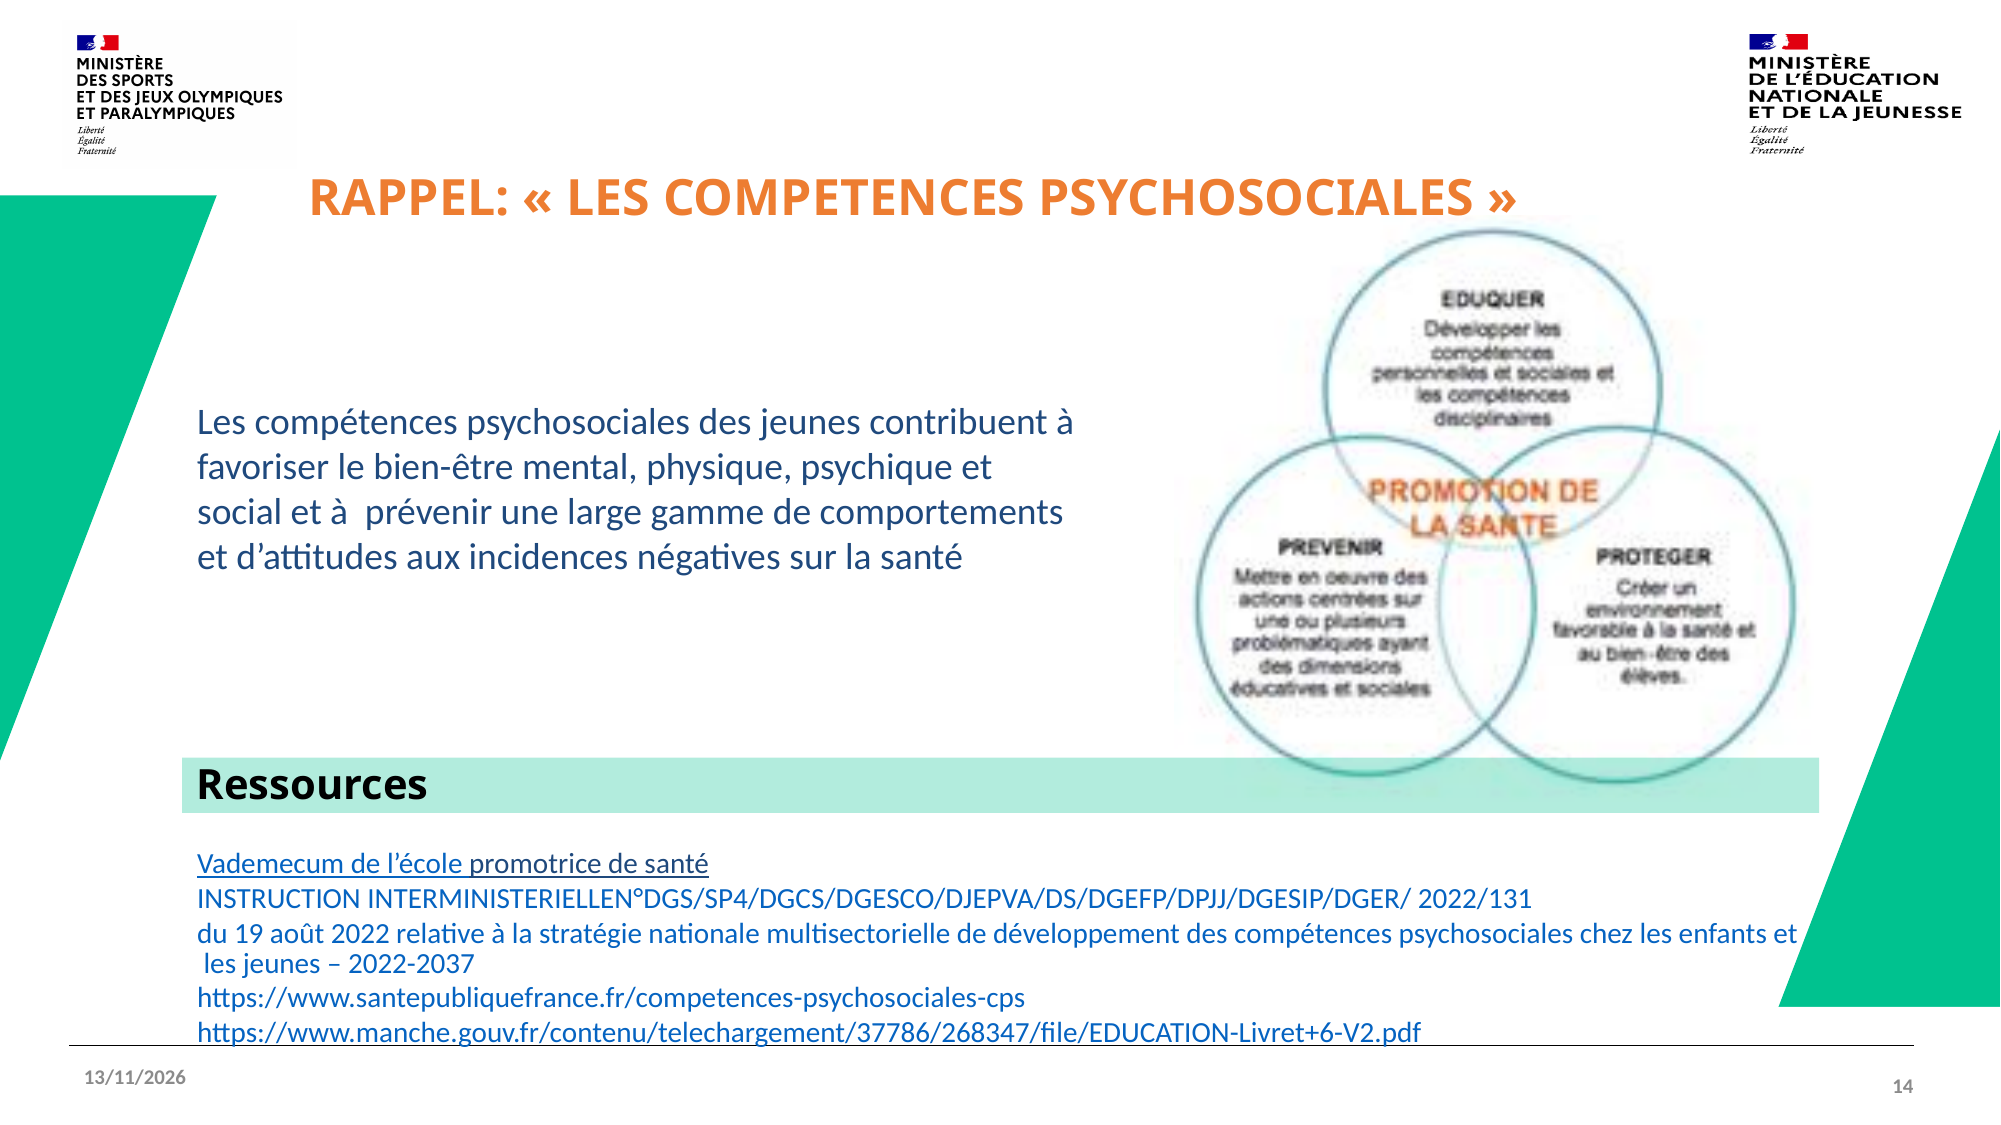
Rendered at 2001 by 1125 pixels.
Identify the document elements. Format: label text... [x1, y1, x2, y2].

title RAPPEL: « LES COMPETENCES PSYCHOSOCIALES » [294, 124, 1706, 274]
picture [1749, 34, 1963, 155]
text_box Les compétences psychosociales des jeunes contribuent à favoriser le bien-être mental, physique, psychique et social et à prévenir une large gamme de comportements et d’attitudes aux incidences négatives sur la santé [182, 389, 1098, 585]
picture [62, 20, 297, 169]
slide_number 14 [1618, 1046, 1914, 1125]
picture [1174, 215, 1820, 811]
text_box Vademecum de l’école promotrice de santé INSTRUCTION INTERMINISTERIELLEN°DGS/SP4/DGCS/DGESCO/DJEPVA/DS/DGEFP/DPJJ/DGESIP/DGER/ 2022/131 du 19 août 2022 relative à la stratégie nationale multisectorielle de développement des compétences psychosociales chez les enfants et les jeunes – 2022-2037 https://www.santepubliquefrance.fr/competences-psychosociales-cps https://www.manche.gouv.fr/contenu/telechargement/37786/268347/file/EDUCATION-Livret+6-V2.pdf [182, 837, 1816, 1072]
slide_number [69, 1046, 519, 1107]
text_box Ressources [182, 757, 1820, 813]
